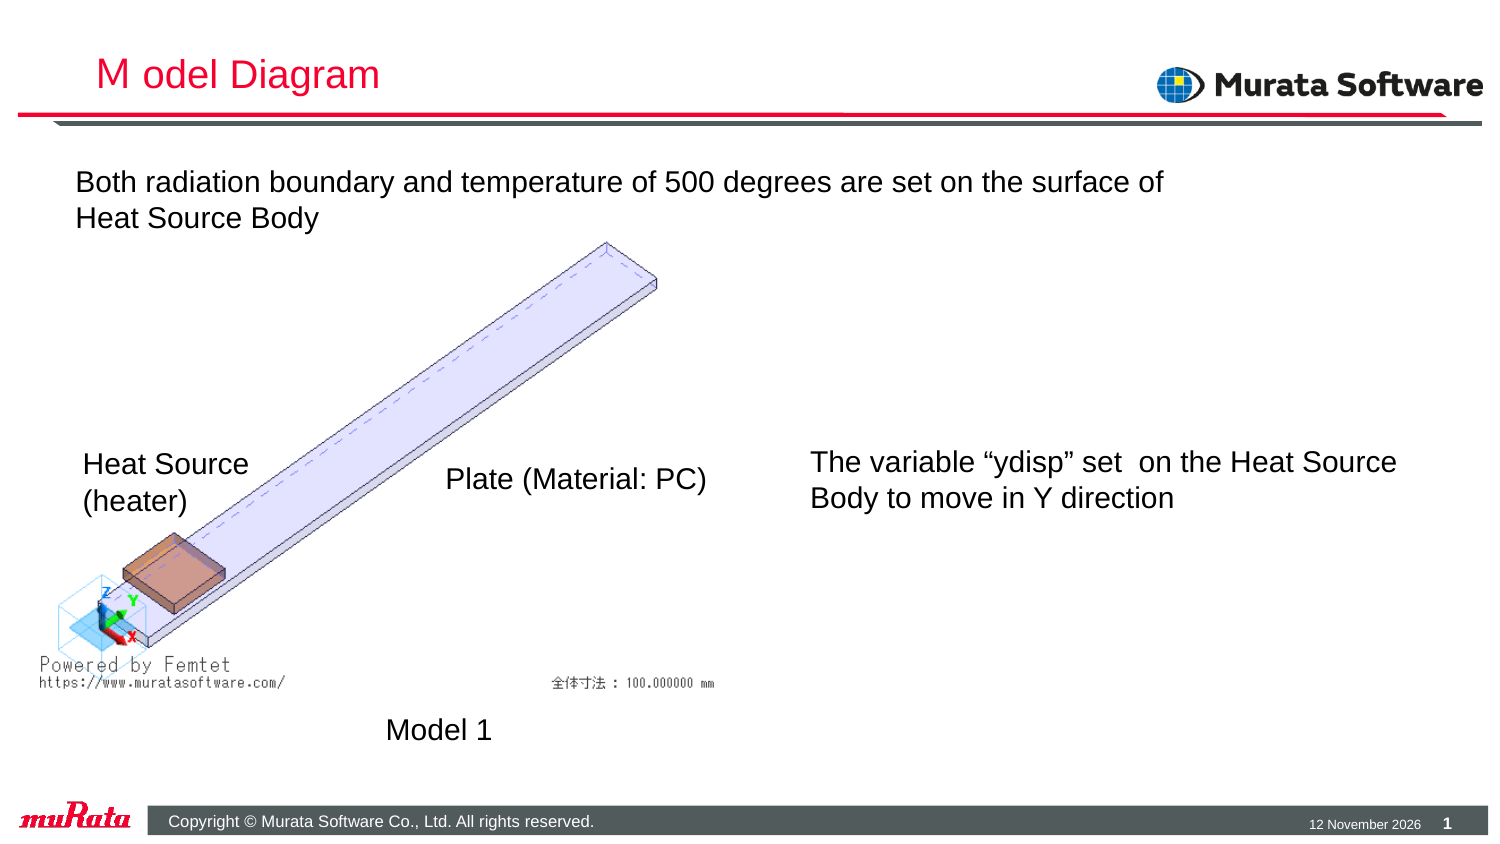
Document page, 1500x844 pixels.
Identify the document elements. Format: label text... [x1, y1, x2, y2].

text_box Both radiation boundary and temperature of 500 degrees are set on the surface of Heat Source Body [60, 155, 1301, 242]
picture [1157, 67, 1483, 103]
text_box Model 1 [370, 703, 508, 754]
picture [5, 787, 144, 842]
title Ｍodel Diagram [93, 33, 1140, 121]
text_box The variable “ydisp” set on the Heat Source Body to move in Y direction [795, 434, 1459, 522]
picture [40, 185, 715, 690]
